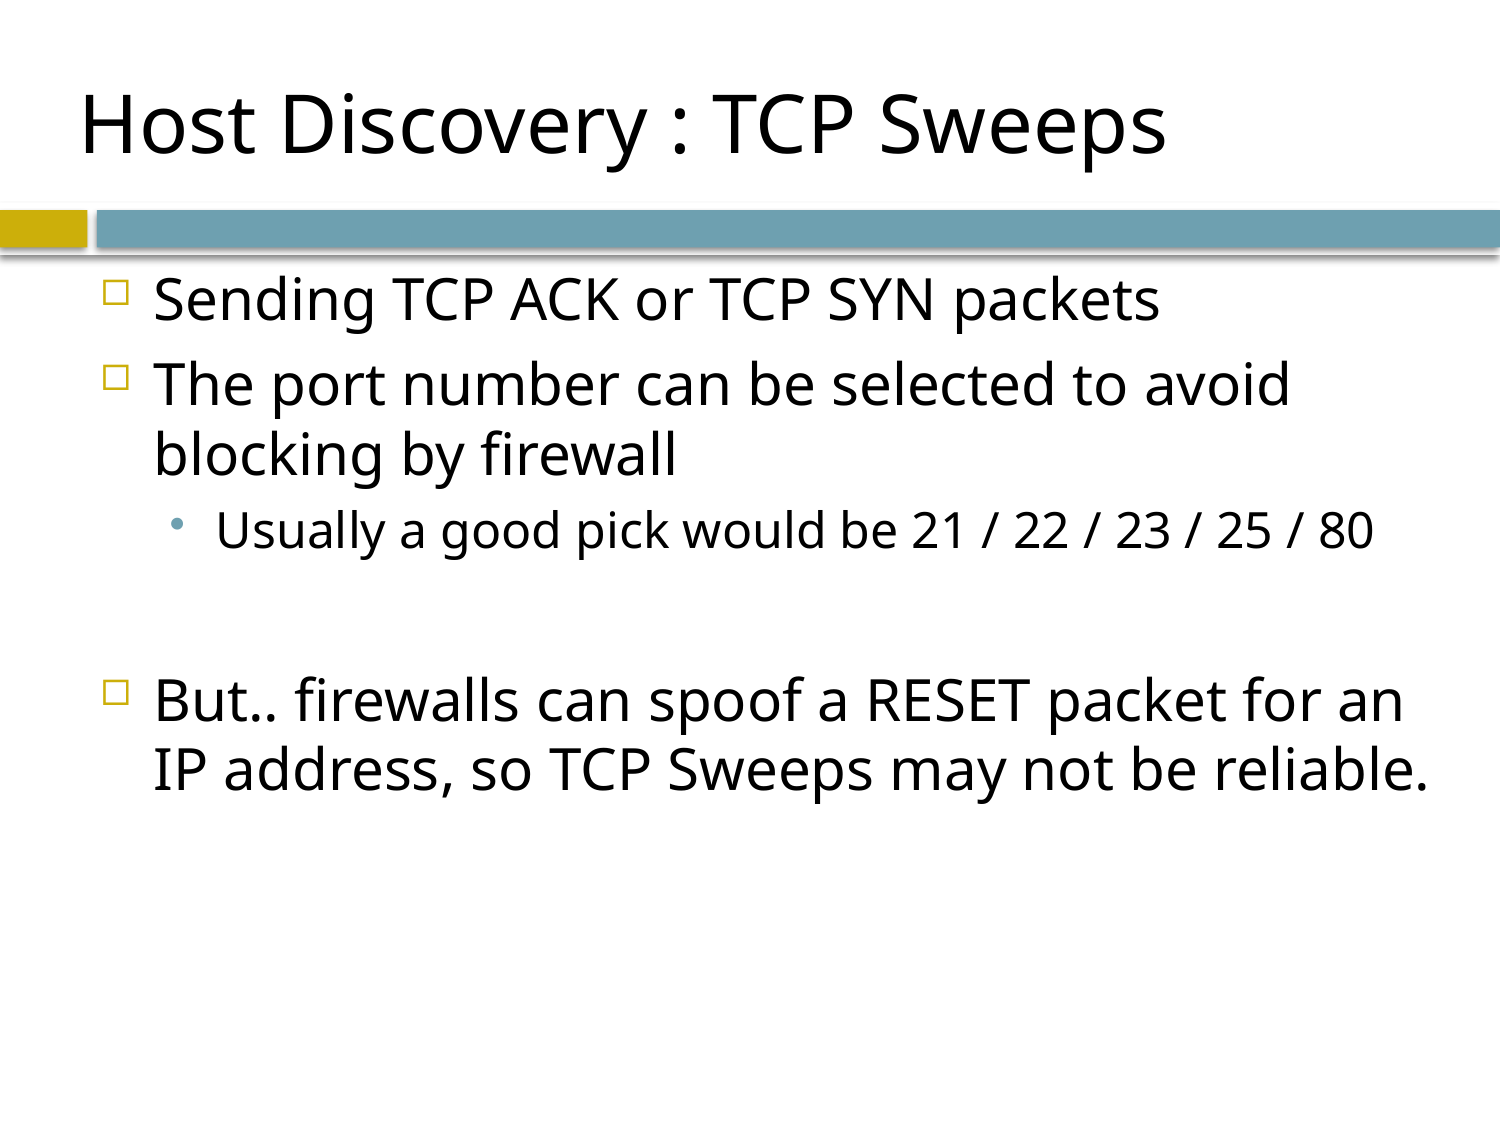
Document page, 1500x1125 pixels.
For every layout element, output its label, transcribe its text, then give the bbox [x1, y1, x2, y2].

list Sending TCP ACK or TCP SYN packets The port number can be selected to avoid blocking by firewall Usually a good pick would be 21 / 22 / 23 / 25 / 80 But.. firewalls can spoof a RESET packet for an IP address, so TCP Sweeps may not be reliable. [100, 262, 1438, 1005]
title Host Discovery : TCP Sweeps [78, 70, 1285, 171]
